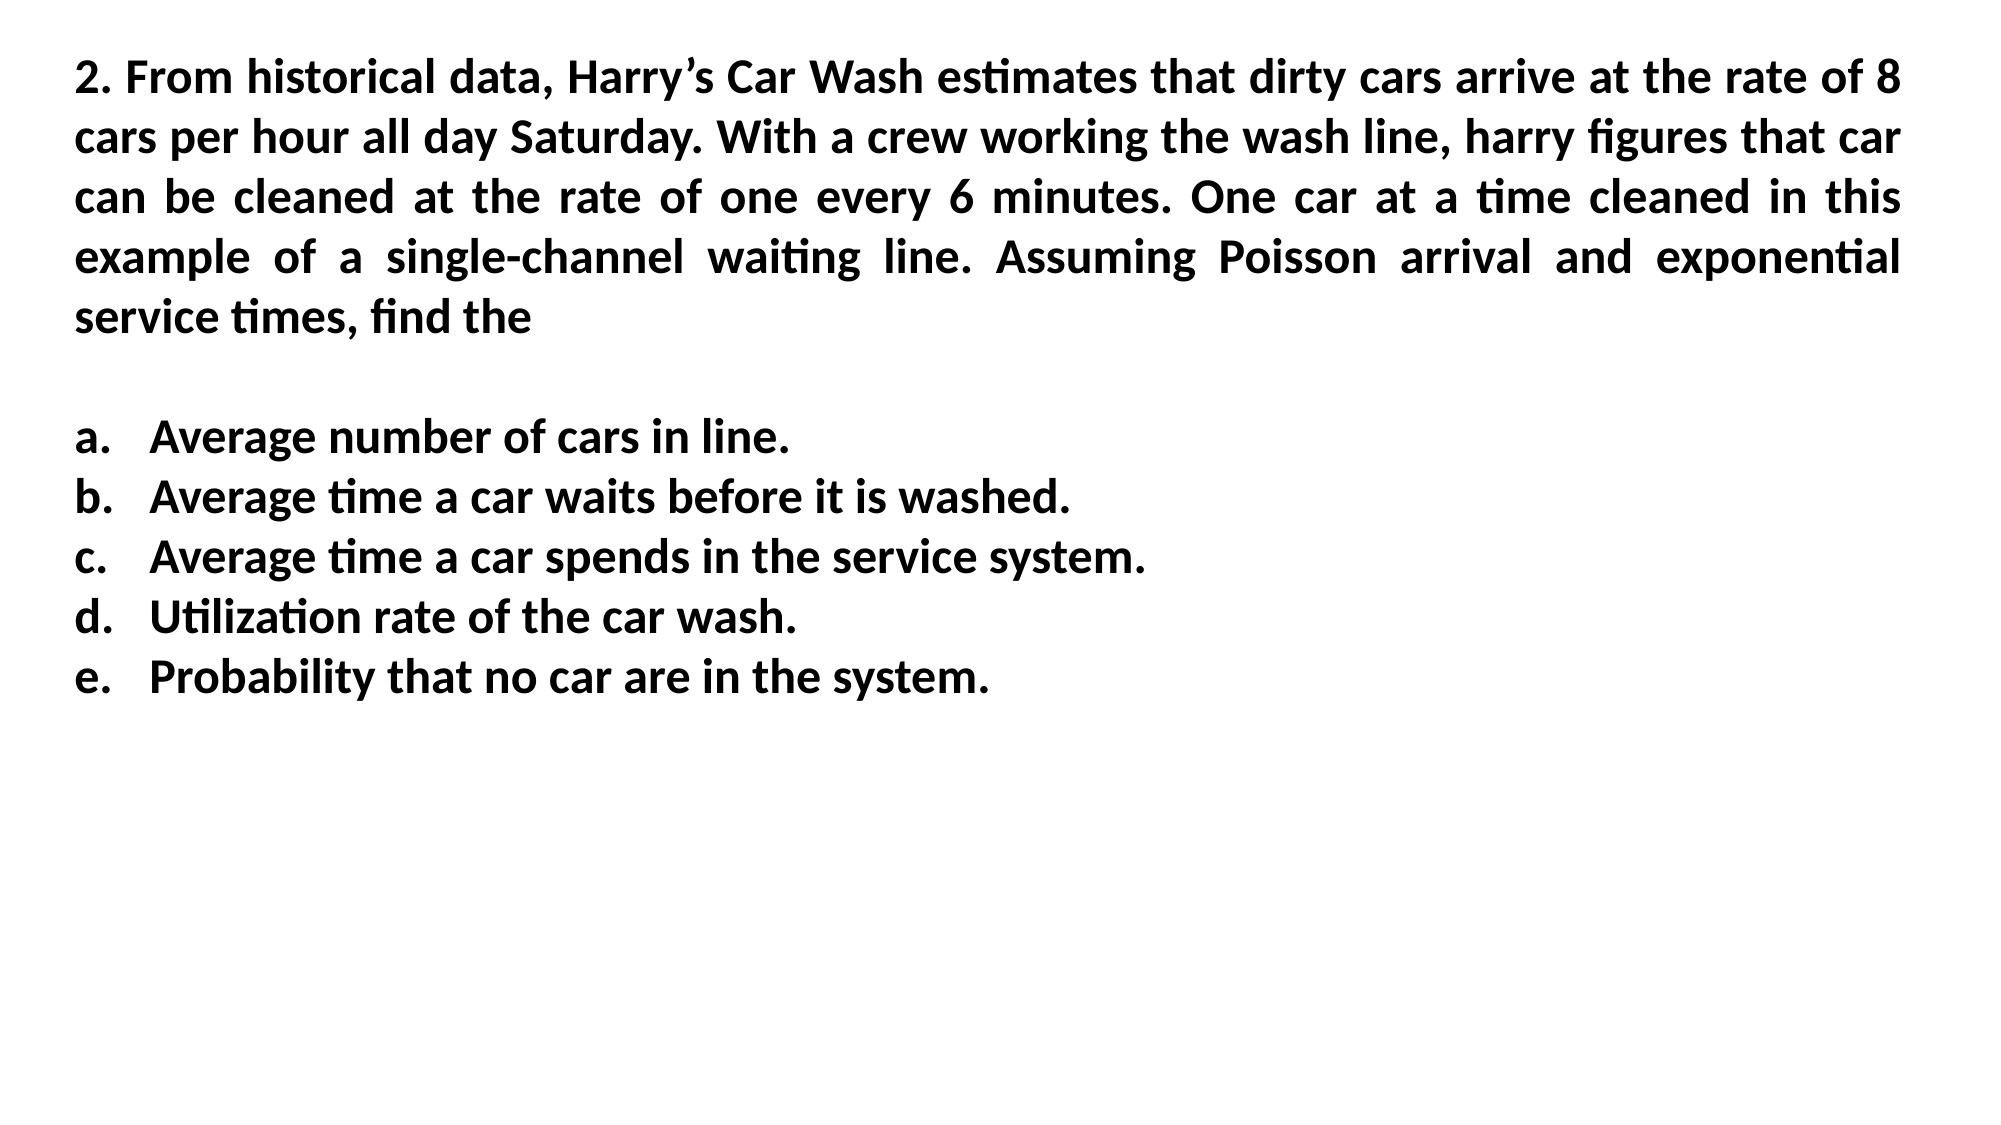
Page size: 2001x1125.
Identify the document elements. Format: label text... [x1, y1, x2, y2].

text_box 2. From historical data, Harry’s Car Wash estimates that dirty cars arrive at the rate of 8 cars per hour all day Saturday. With a crew working the wash line, harry figures that car can be cleaned at the rate of one every 6 minutes. One car at a time cleaned in this example of a single-channel waiting line. Assuming Poisson arrival and exponential service times, find the Average number of cars in line. Average time a car waits before it is washed. Average time a car spends in the service system. Utilization rate of the car wash. Probability that no car are in the system. [59, 36, 1919, 712]
